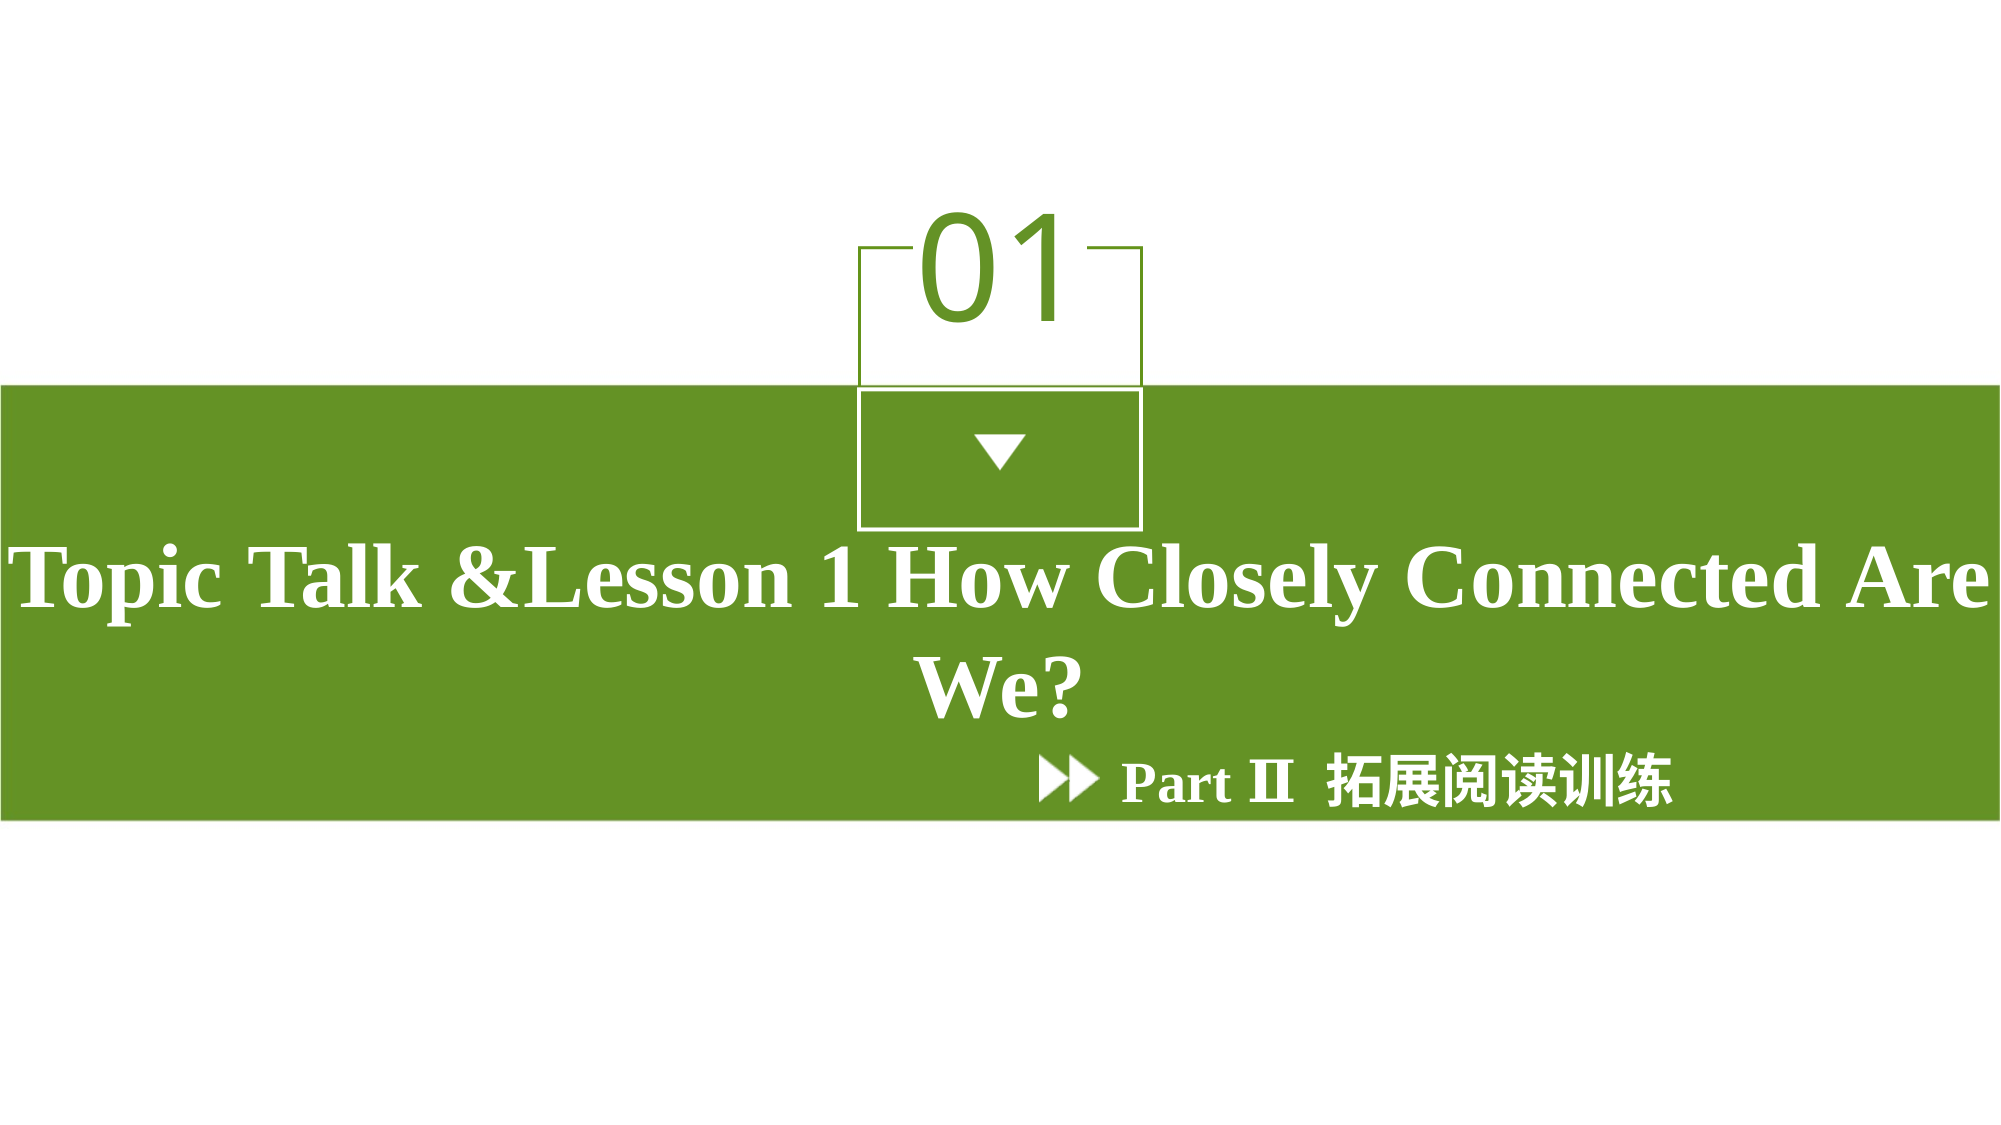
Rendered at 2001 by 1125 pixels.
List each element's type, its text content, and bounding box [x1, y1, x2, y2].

text_box Part Ⅱ 拓展阅读训练 [1121, 738, 1997, 821]
picture [0, 736, 2000, 1125]
text_box 01 [896, 171, 1106, 353]
text_box Topic Talk &Lesson 1 How Closely Connected Are We? [0, 515, 2000, 736]
picture [0, 0, 2000, 515]
